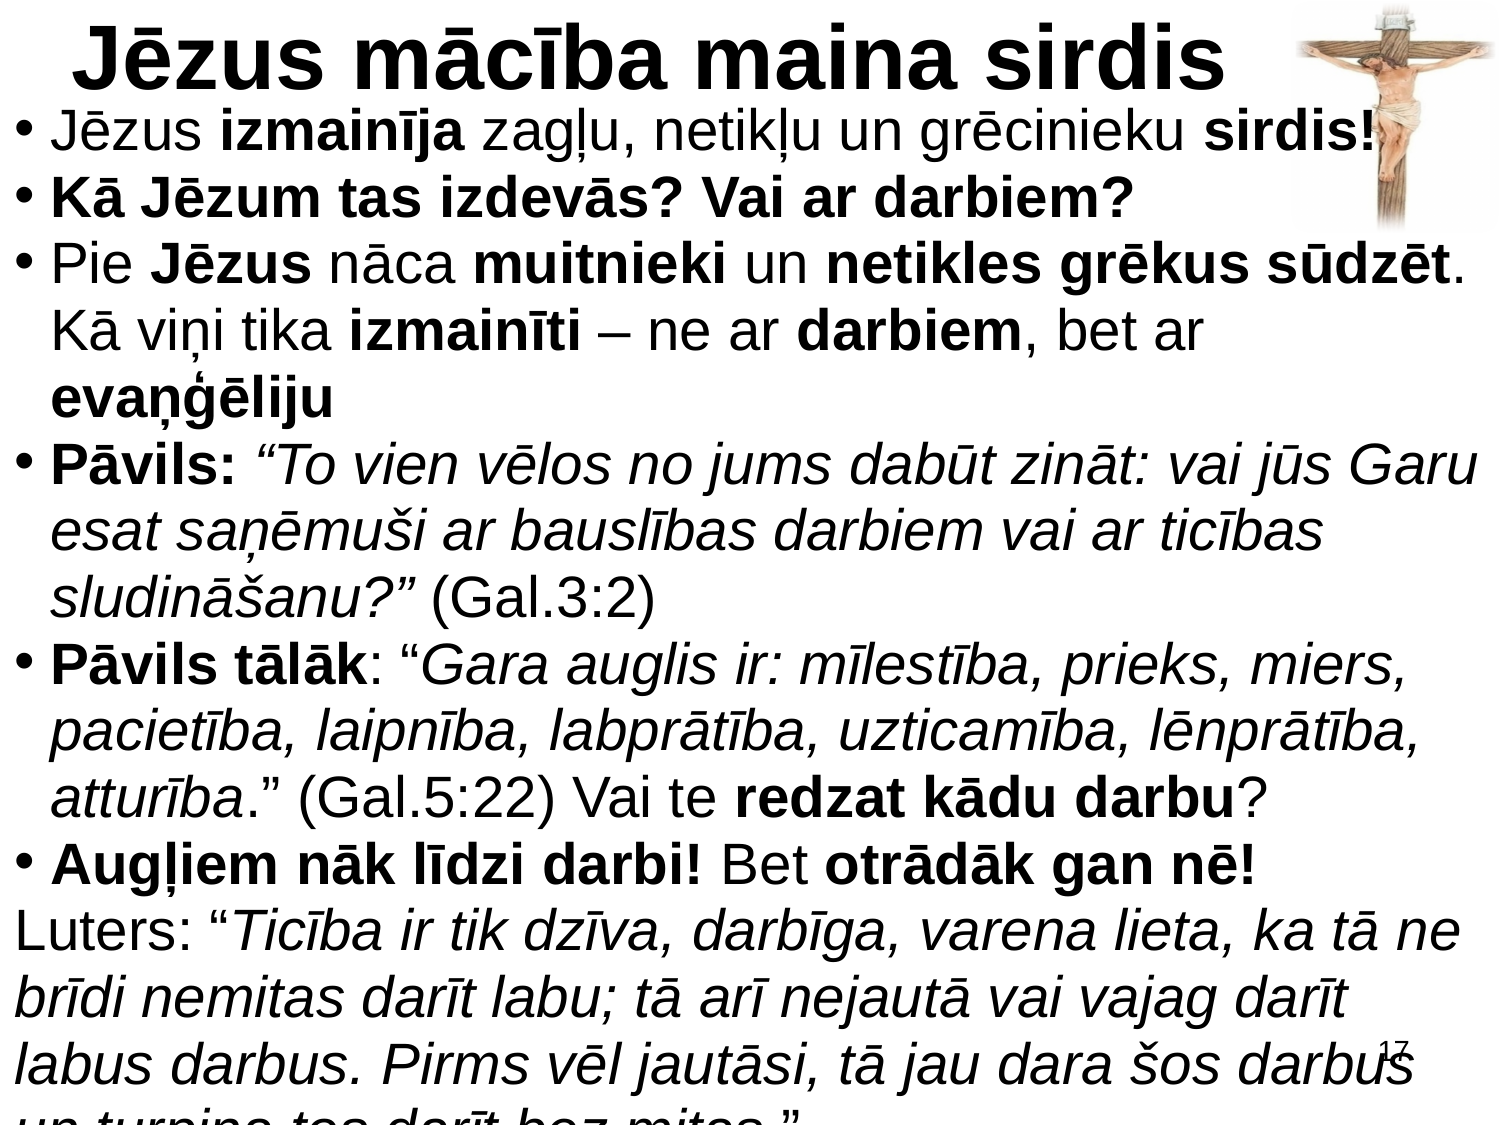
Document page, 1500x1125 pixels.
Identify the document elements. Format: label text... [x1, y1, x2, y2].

text_box Jēzus izmainīja zagļu, netikļu un grēcinieku sirdis! Kā Jēzum tas izdevās? Vai ar darbiem? Pie Jēzus nāca muitnieki un netikles grēkus sūdzēt. Kā viņi tika izmainīti – ne ar darbiem, bet ar evaņģēliju Pāvils: “To vien vēlos no jums dabūt zināt: vai jūs Garu esat saņēmuši ar bauslības darbiem vai ar ticības sludināšanu?” (Gal.3:2) Pāvils tālāk: “Gara auglis ir: mīlestība, prieks, miers, pacietība, laipnība, labprātība, uzticamība, lēnprātība, atturība.” (Gal.5:22) Vai te redzat kādu darbu? Augļiem nāk līdzi darbi! Bet otrādāk gan nē! Luters: “Ticība ir tik dzīva, darbīga, varena lieta, ka tā ne brīdi nemitas darīt labu; tā arī nejautā vai vajag darīt labus darbus. Pirms vēl jautāsi, tā jau dara šos darbus un turpina tos darīt bez mitas.” [0, 88, 1500, 1125]
picture [1288, 0, 1500, 235]
title Jēzus mācība maina sirdis [0, 0, 1286, 88]
slide_number 17 [1074, 1024, 1426, 1103]
